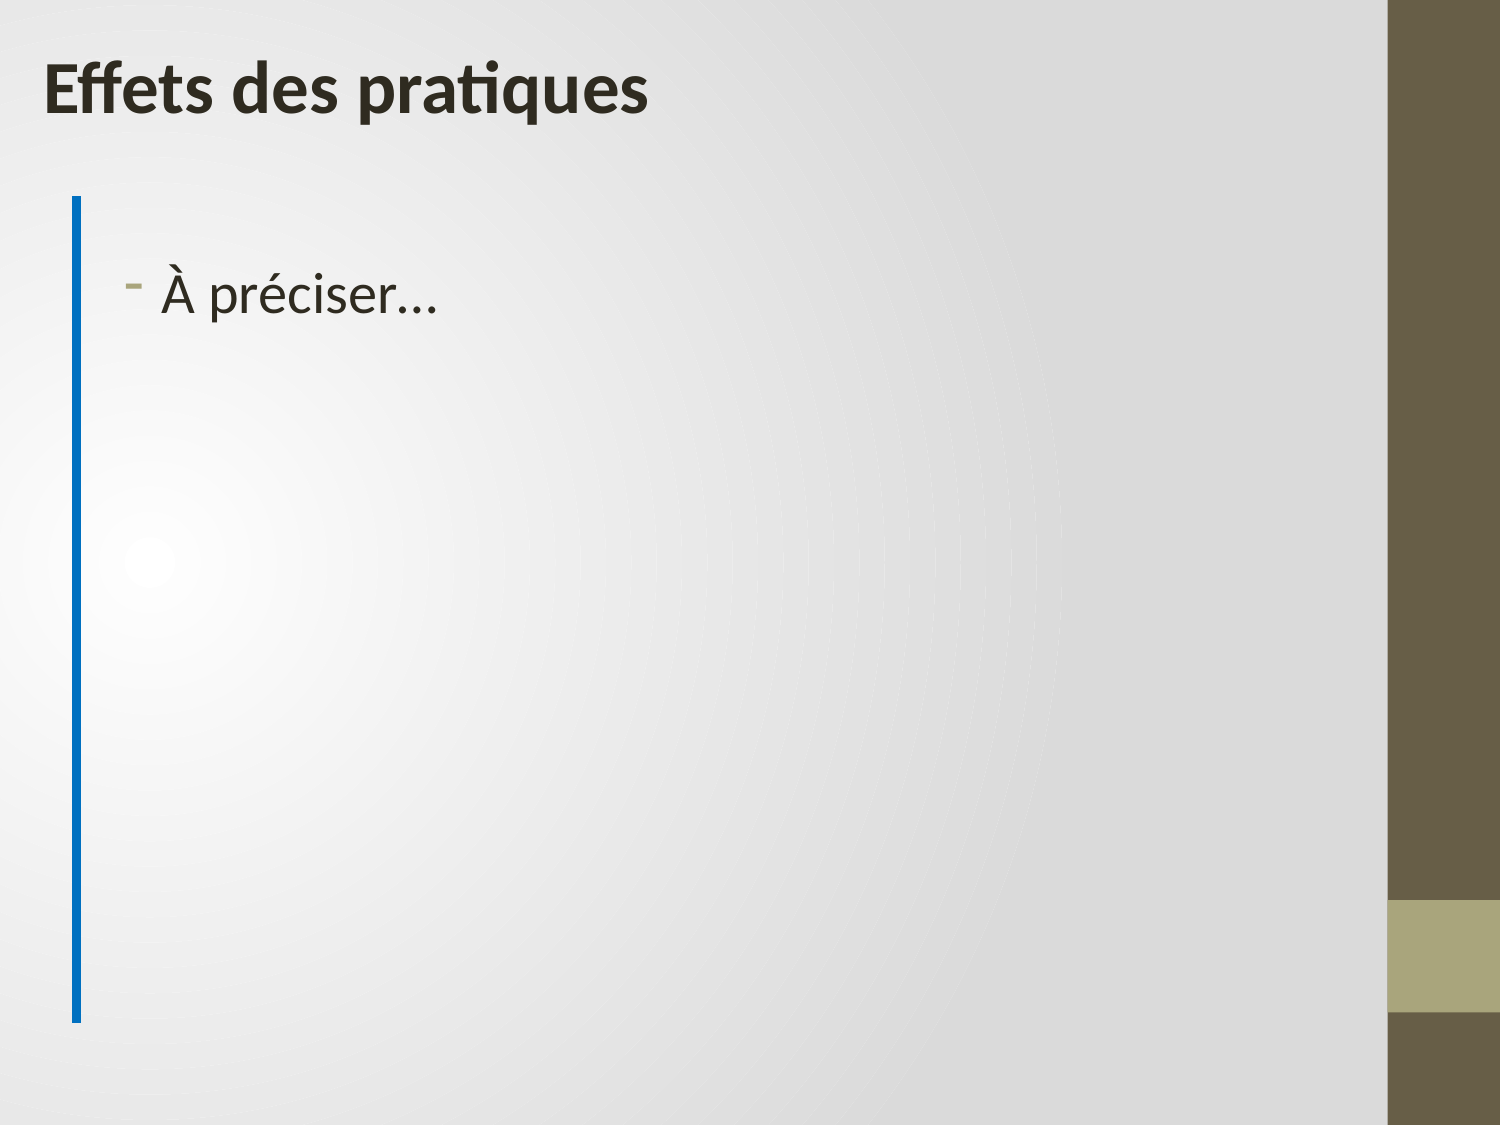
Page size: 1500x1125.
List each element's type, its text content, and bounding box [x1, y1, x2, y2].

text_box À préciser… [90, 223, 1341, 1012]
text_box Effets des pratiques [28, 30, 683, 136]
